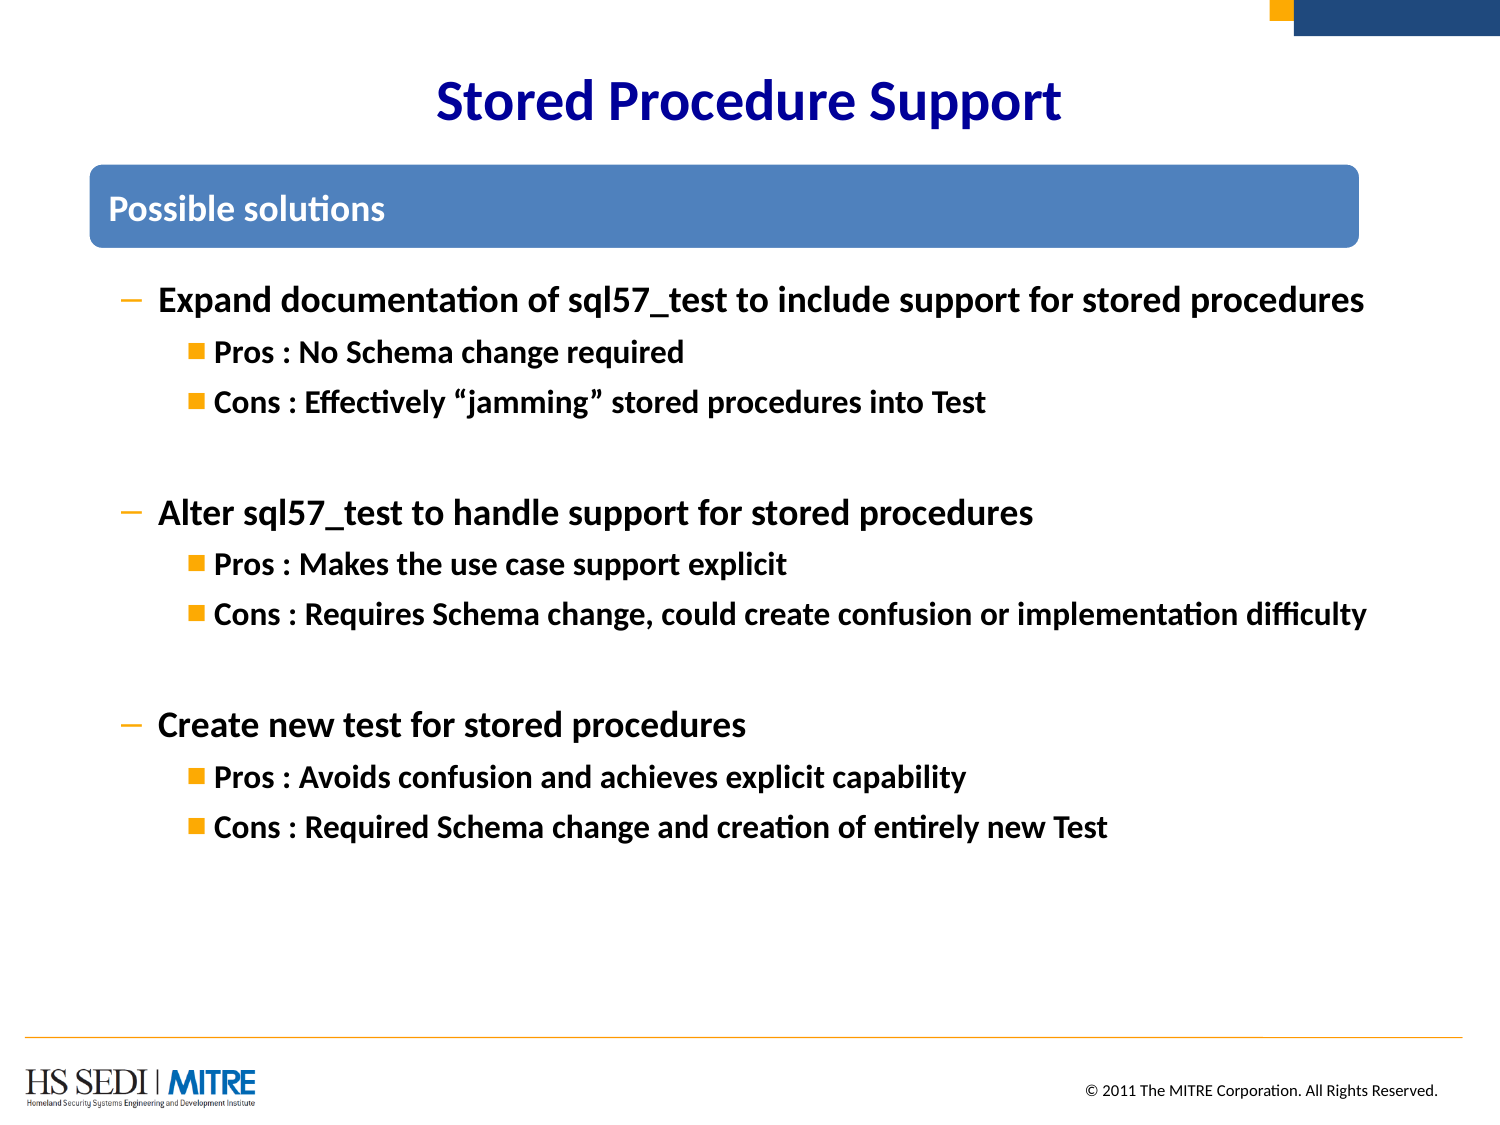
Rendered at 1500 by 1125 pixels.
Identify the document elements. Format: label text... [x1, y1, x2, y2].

text_box Create new test for stored procedures Pros : Avoids confusion and achieves explicit capability Cons : Required Schema change and creation of entirely new Test [49, 699, 1388, 950]
text_box Alter sql57_test to handle support for stored procedures Pros : Makes the use case support explicit Cons : Requires Schema change, could create confusion or implementation difficulty [49, 487, 1413, 663]
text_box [87, 162, 1362, 251]
title Stored Procedure Support [43, 62, 1457, 151]
list Expand documentation of sql57_test to include support for stored procedures Pros : No Schema change required Cons : Effectively “jamming” stored procedures into Test [49, 274, 1438, 438]
picture [20, 1058, 271, 1122]
